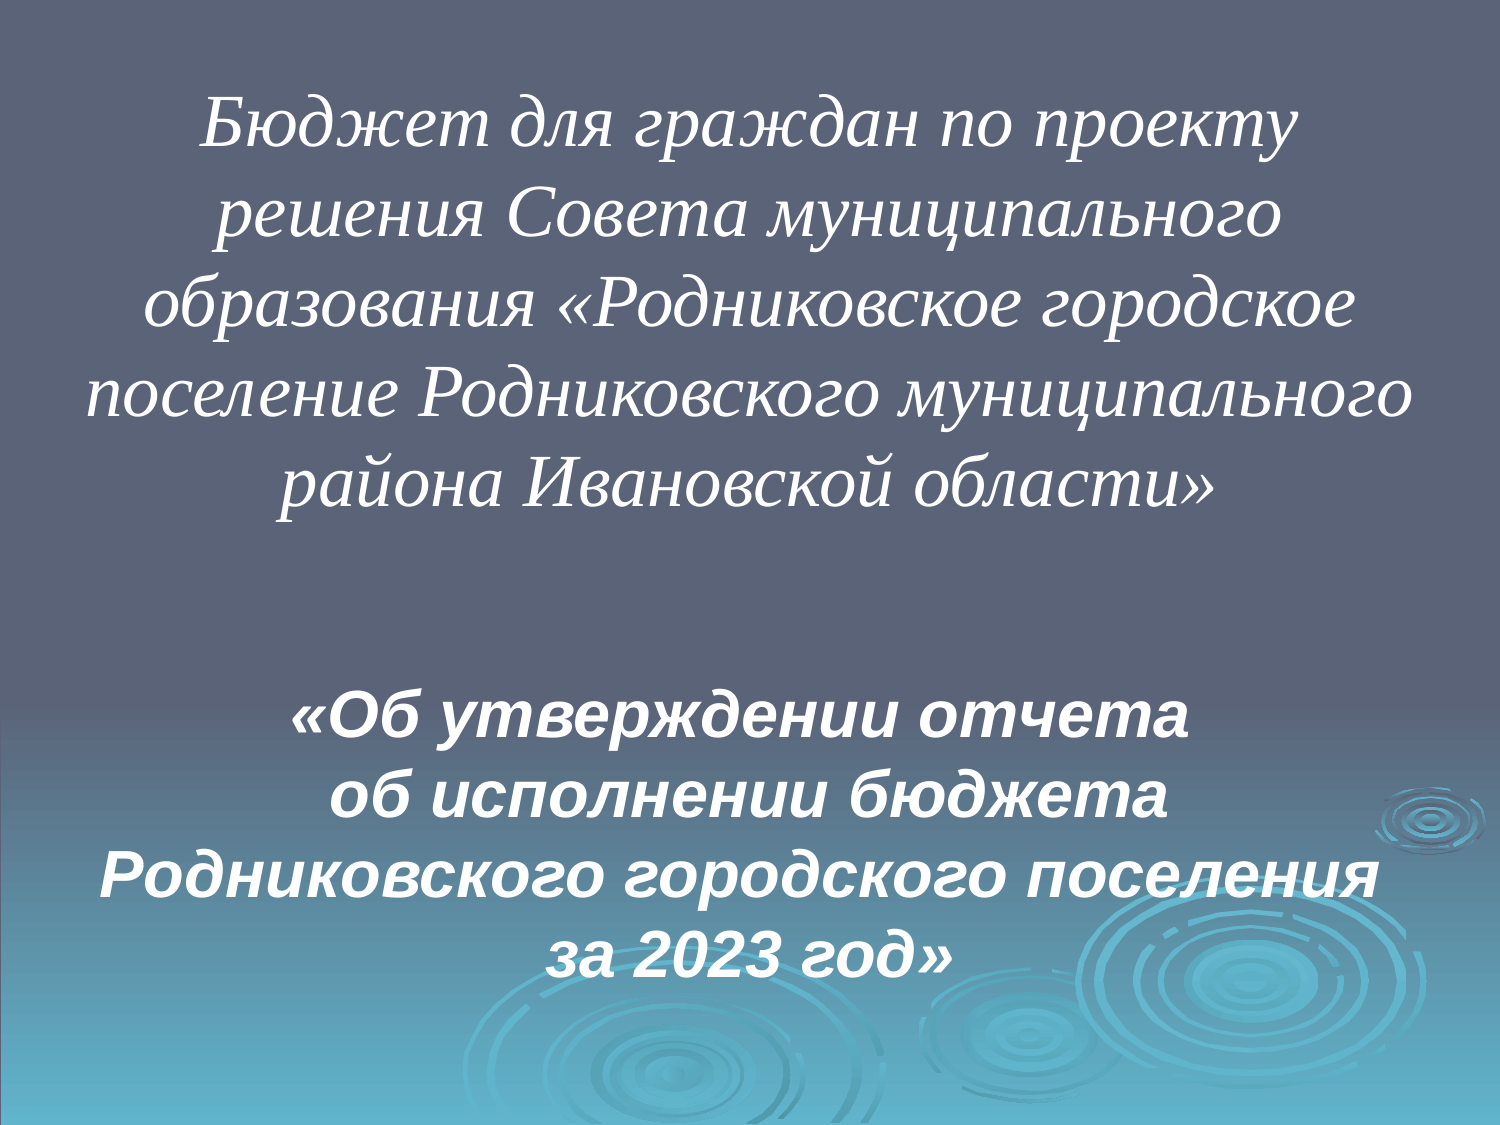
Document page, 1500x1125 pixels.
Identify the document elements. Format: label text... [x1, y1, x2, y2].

title Бюджет для граждан по проекту решения Совета муниципального образования «Родниковское городское поселение Родниковского муниципального района Ивановской области» «Об утверждении отчета об исполнении бюджета Родниковского городского поселения за 2023 год» [62, 24, 1438, 1038]
